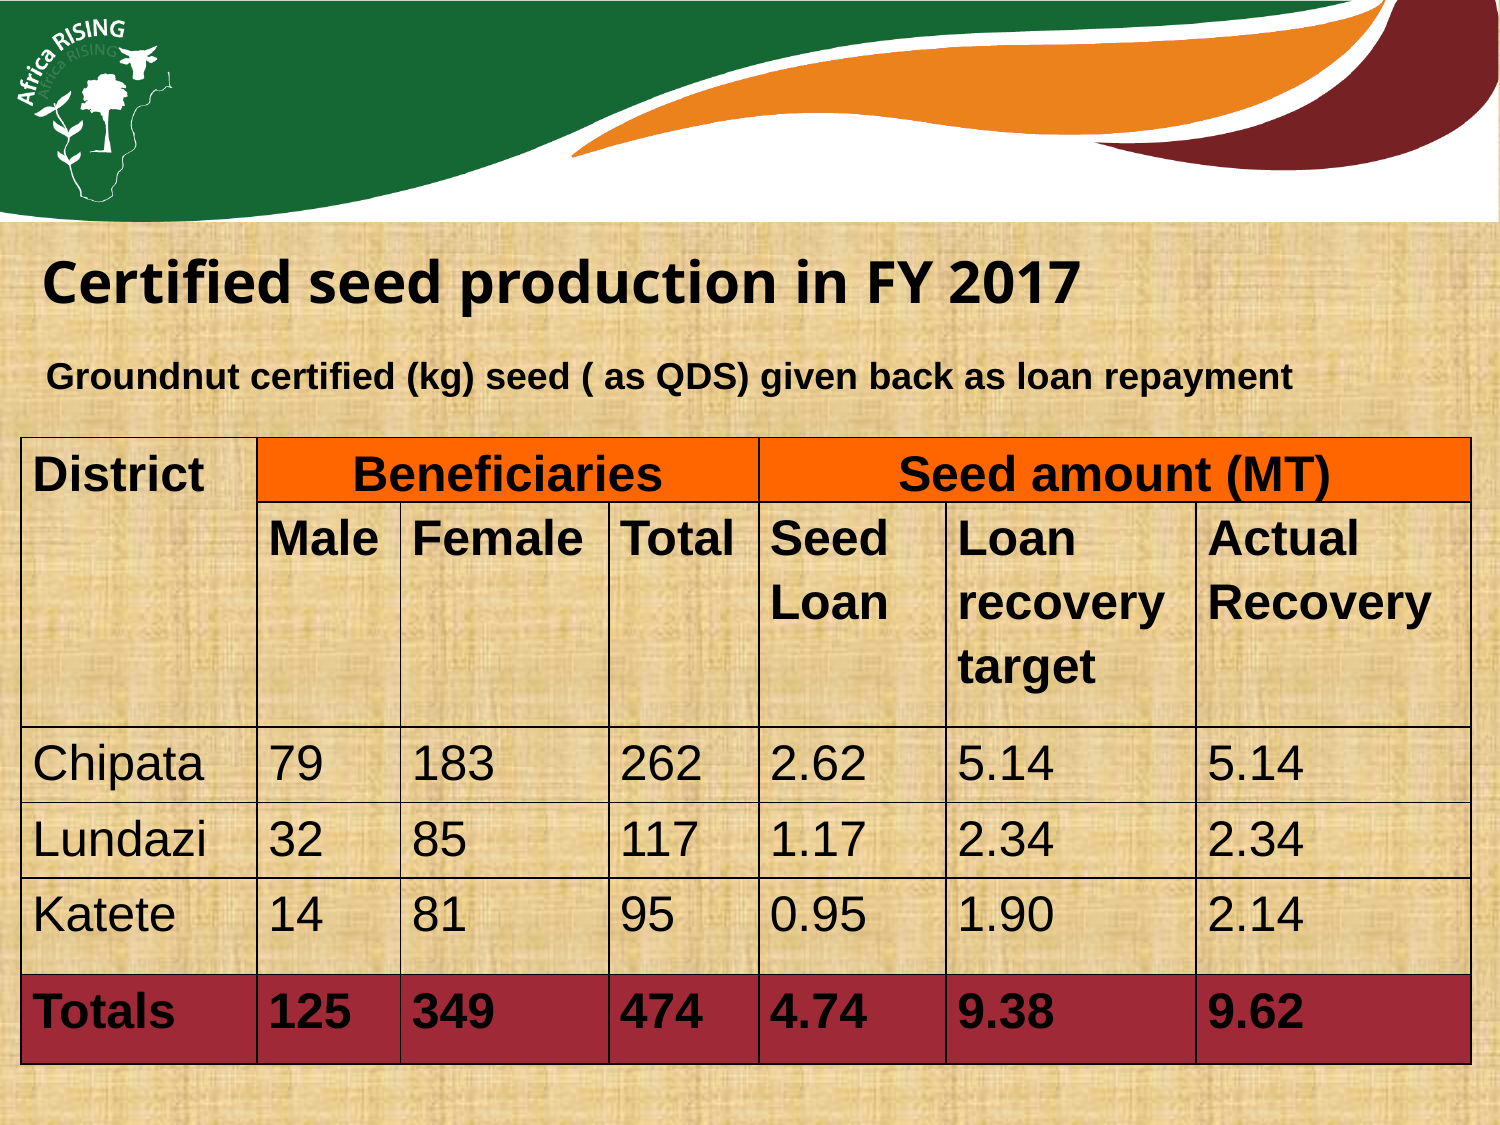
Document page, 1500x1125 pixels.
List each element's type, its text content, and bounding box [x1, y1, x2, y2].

table_cell 474 [610, 975, 758, 1063]
table_cell Total [610, 503, 758, 726]
table_cell 5.14 [947, 728, 1195, 802]
table_header Seed amount (MT) [760, 438, 1470, 501]
table_cell 117 [610, 803, 758, 877]
table_cell Female [401, 503, 608, 726]
table_header District [22, 438, 256, 726]
table_cell 9.62 [1197, 975, 1470, 1063]
table_cell 32 [258, 803, 400, 877]
table_cell 1.17 [760, 803, 945, 877]
table_cell 0.95 [760, 879, 945, 974]
table_cell 14 [258, 879, 400, 974]
table_cell 125 [258, 975, 400, 1063]
table_cell Chipata [22, 728, 256, 802]
table_cell 2.34 [1197, 803, 1470, 877]
table_header Beneficiaries [258, 438, 758, 501]
table_cell Male [258, 503, 400, 726]
table_cell Lundazi [22, 803, 256, 877]
table_cell 85 [401, 803, 608, 877]
text_box Groundnut certified (kg) seed ( as QDS) given back as loan repayment [31, 345, 1310, 405]
table_cell 2.14 [1197, 879, 1470, 974]
text_box Certified seed production in FY 2017 [7, 237, 1296, 375]
table_cell 81 [401, 879, 608, 974]
table_cell 5.14 [1197, 728, 1470, 802]
table_cell Actual Recovery [1197, 503, 1470, 726]
table_cell 349 [401, 975, 608, 1063]
table_cell Loan recovery target [947, 503, 1195, 726]
table_cell 183 [401, 728, 608, 802]
table_cell 2.34 [947, 803, 1195, 877]
table_cell Seed Loan [760, 503, 945, 726]
table_cell 95 [610, 879, 758, 974]
picture [0, 0, 1500, 1125]
table_cell 262 [610, 728, 758, 802]
table_cell 79 [258, 728, 400, 802]
table_cell 4.74 [760, 975, 945, 1063]
table_cell Totals [22, 975, 256, 1063]
table_cell Katete [22, 879, 256, 974]
table_cell 2.62 [760, 728, 945, 802]
table_cell 9.38 [947, 975, 1195, 1063]
table_cell 1.90 [947, 879, 1195, 974]
